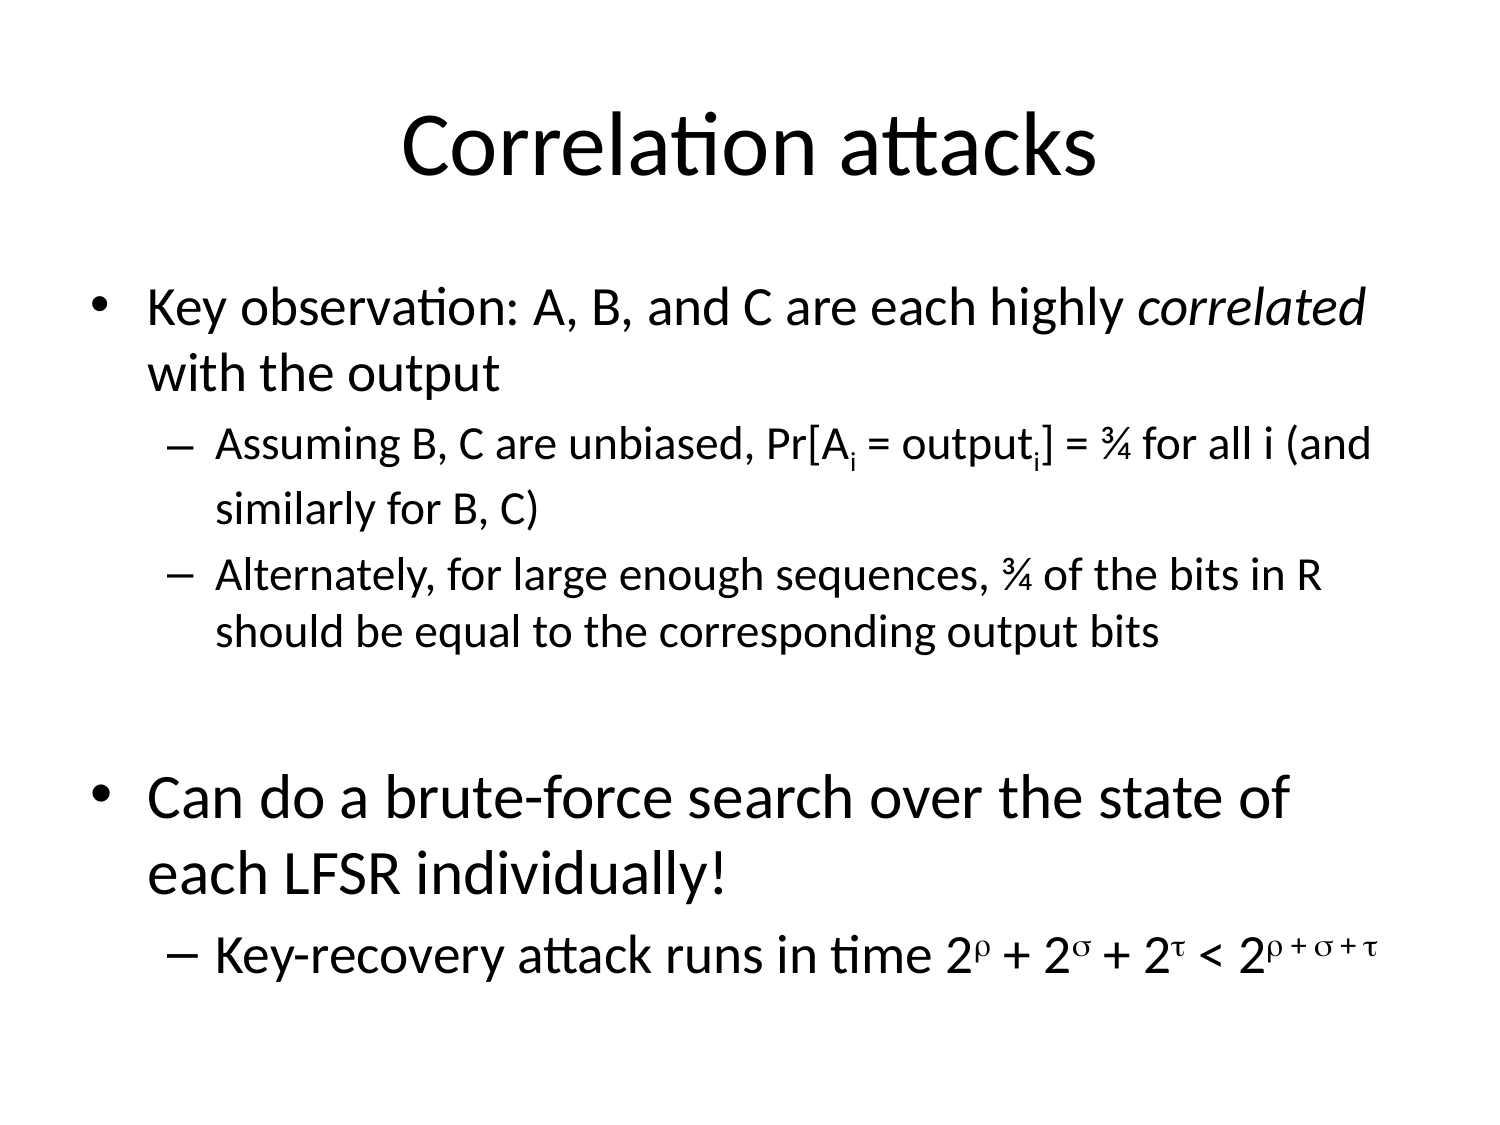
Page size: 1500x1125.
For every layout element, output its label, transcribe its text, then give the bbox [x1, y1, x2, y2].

title Correlation attacks [75, 45, 1425, 233]
list Key observation: A, B, and C are each highly correlated with the output Assuming B, C are unbiased, Pr[Ai = outputi] = ¾ for all i (and similarly for B, C) Alternately, for large enough sequences, ¾ of the bits in R should be equal to the corresponding output bits Can do a brute-force search over the state of each LFSR individually! Key-recovery attack runs in time 2 + 2 + 2 < 2 +  +  [75, 262, 1425, 1005]
